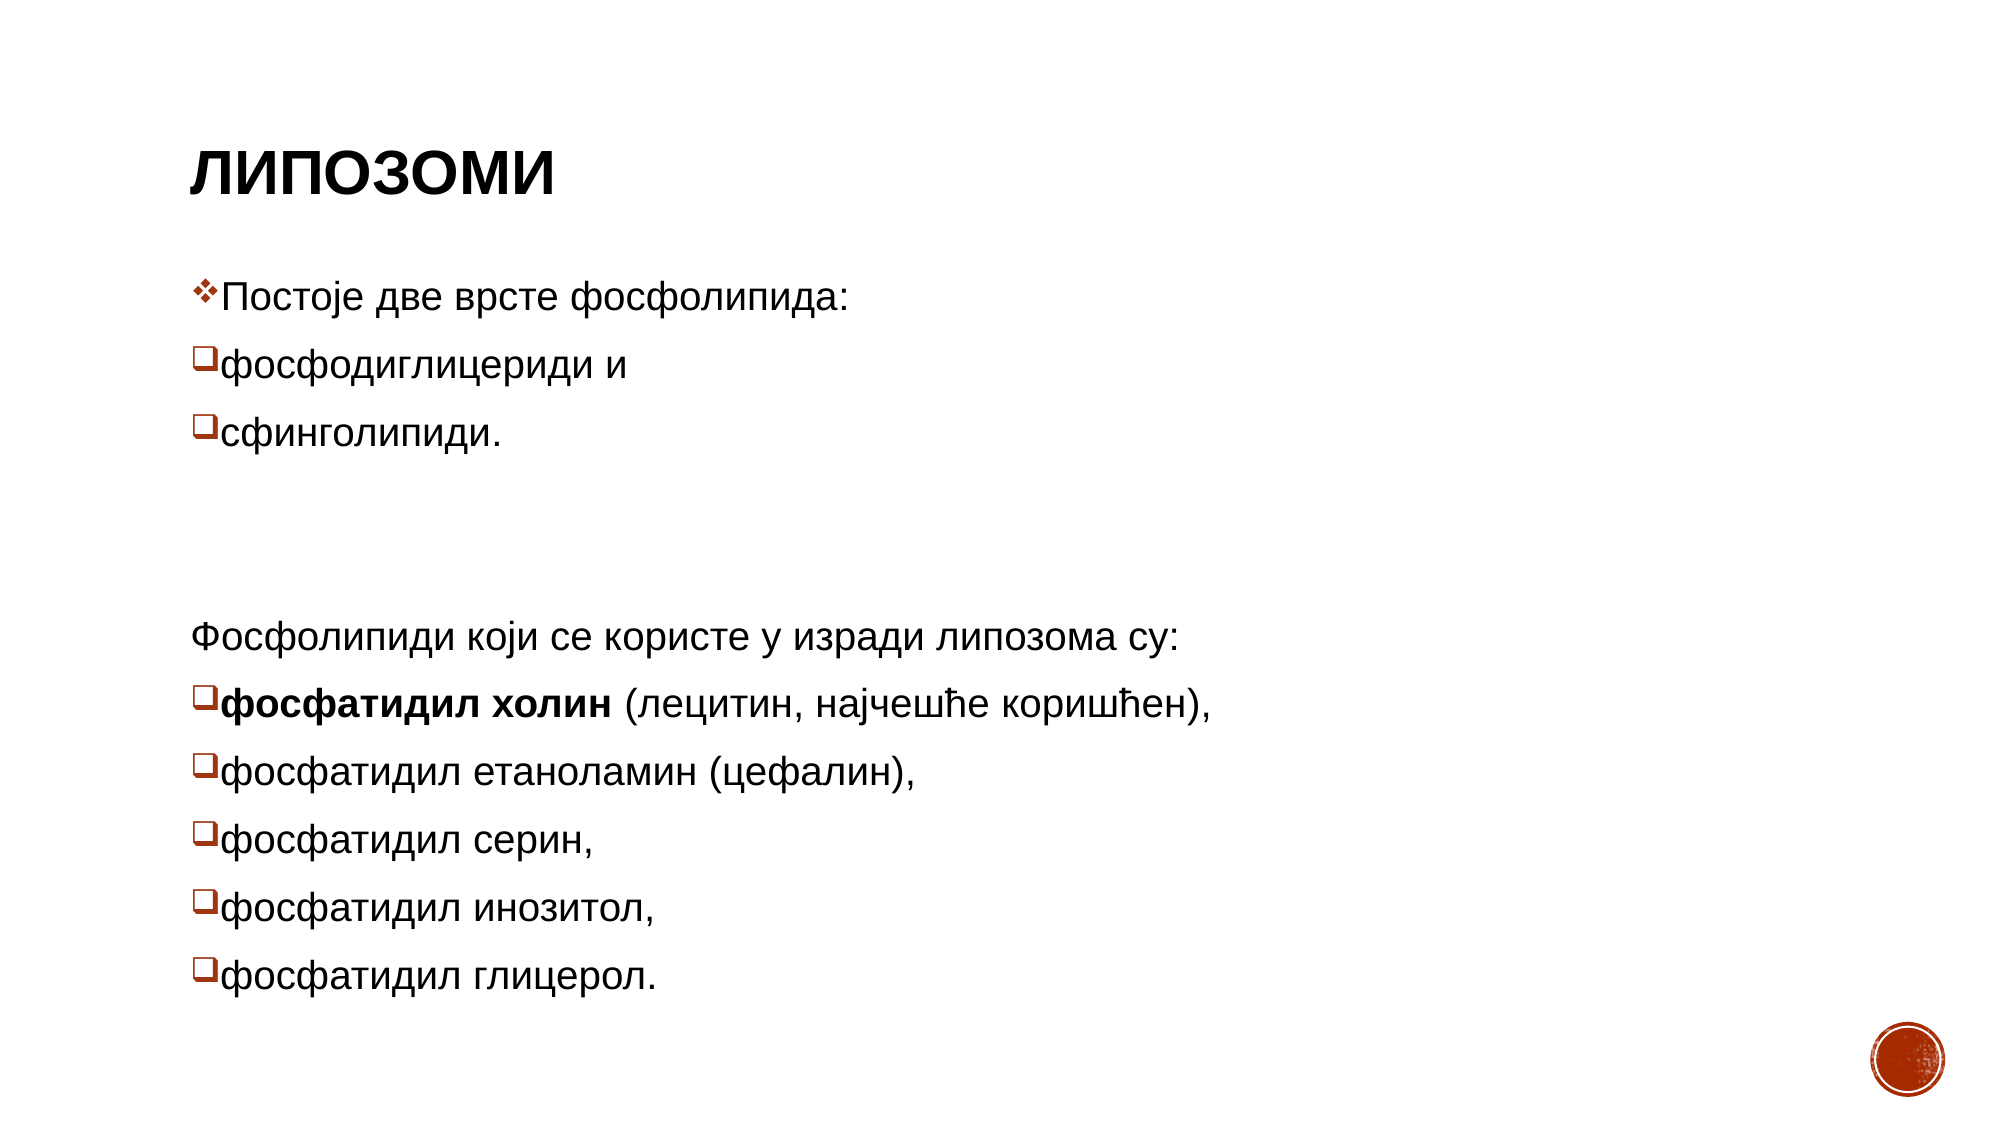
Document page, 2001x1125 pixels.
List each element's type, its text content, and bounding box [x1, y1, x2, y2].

list Постоје две врсте фосфолипида: фосфодиглицериди и сфинголипиди. Фосфолипиди који се користе у изради липозома су: фосфатидил холин (лецитин, најчешће коришћен), фосфатидил етаноламин (цефалин), фосфатидил серин, фосфатидил инозитол, фосфатидил глицерол. [175, 268, 1611, 1013]
title Липозоми [175, 79, 1826, 344]
